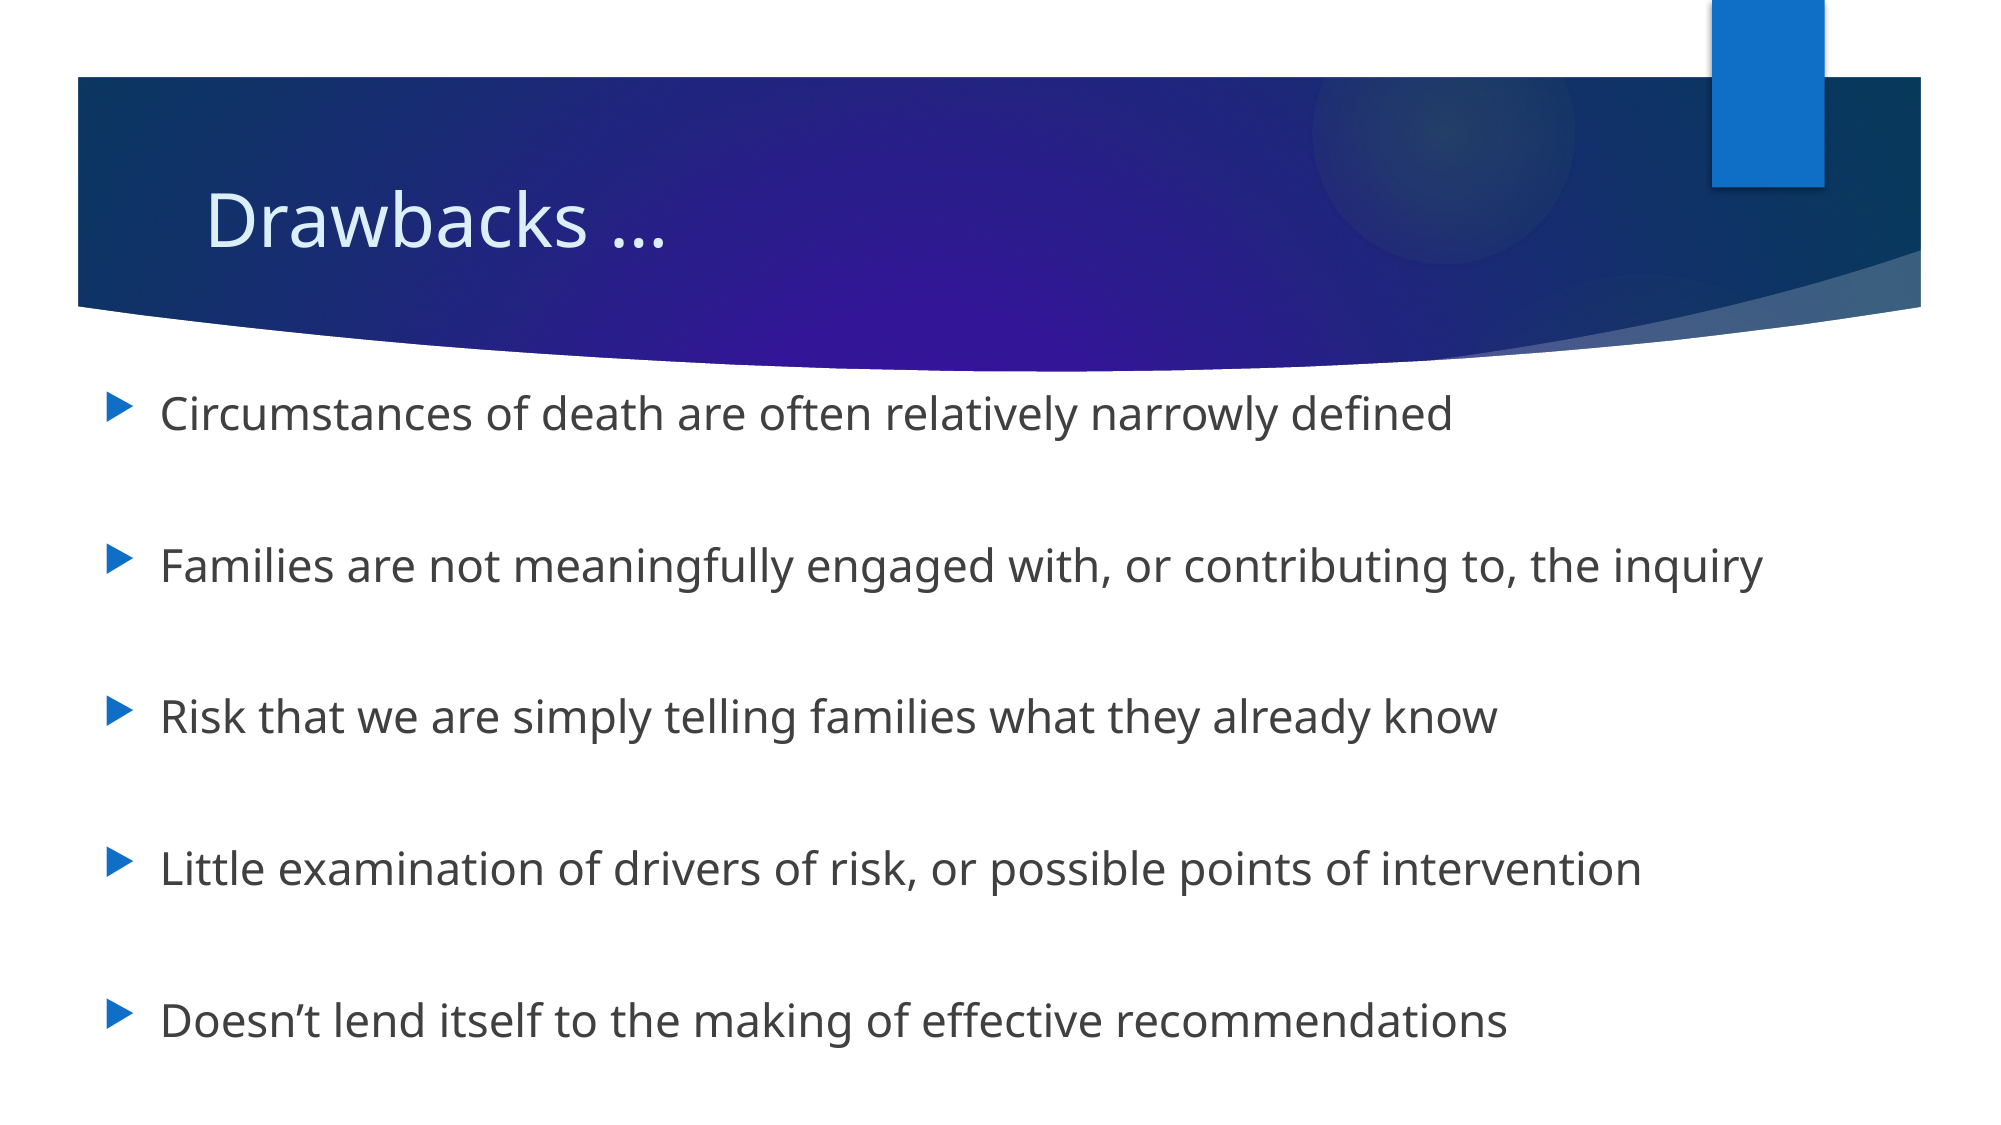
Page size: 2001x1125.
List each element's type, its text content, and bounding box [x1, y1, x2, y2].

list Circumstances of death are often relatively narrowly defined Families are not meaningfully engaged with, or contributing to, the inquiry Risk that we are simply telling families what they already know Little examination of drivers of risk, or possible points of intervention Doesn’t lend itself to the making of effective recommendations [88, 377, 1922, 1112]
title Drawbacks … [189, 159, 1627, 276]
